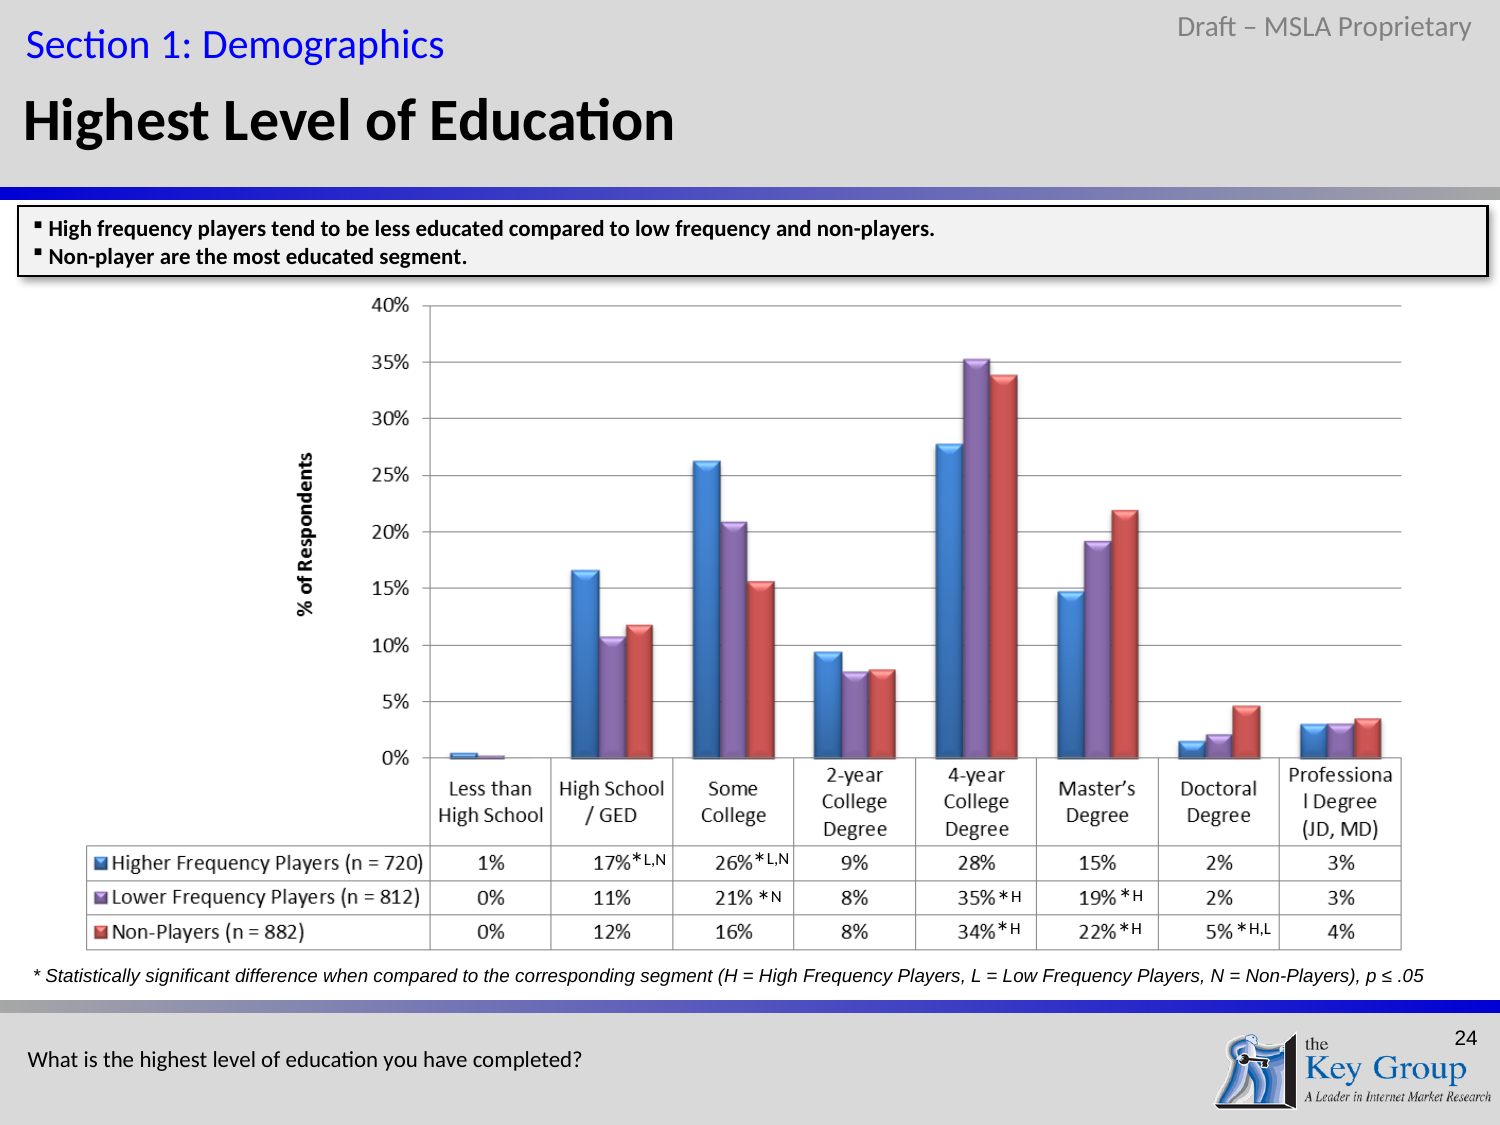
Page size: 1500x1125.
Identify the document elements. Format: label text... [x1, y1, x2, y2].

list What is the highest level of education you have completed? [12, 1037, 1188, 1086]
table_cell 47% [920, 188, 925, 200]
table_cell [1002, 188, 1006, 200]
picture [1212, 1017, 1500, 1111]
list Highest Level of Education [8, 72, 1500, 161]
picture [48, 280, 1426, 961]
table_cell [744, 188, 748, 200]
text_box Draft – MSLA Proprietary [1162, 0, 1500, 50]
list Section 1: Demographics [10, 9, 1500, 72]
text_box * Statistically significant difference when compared to the corresponding segment (H = High Frequency Players, L = Low Frequency Players, N = Non-Players), p ≤ .05 [0, 956, 1438, 1016]
text_box High frequency players tend to be less educated compared to low frequency and non-players. Non-player are the most educated segment. [18, 206, 1488, 277]
